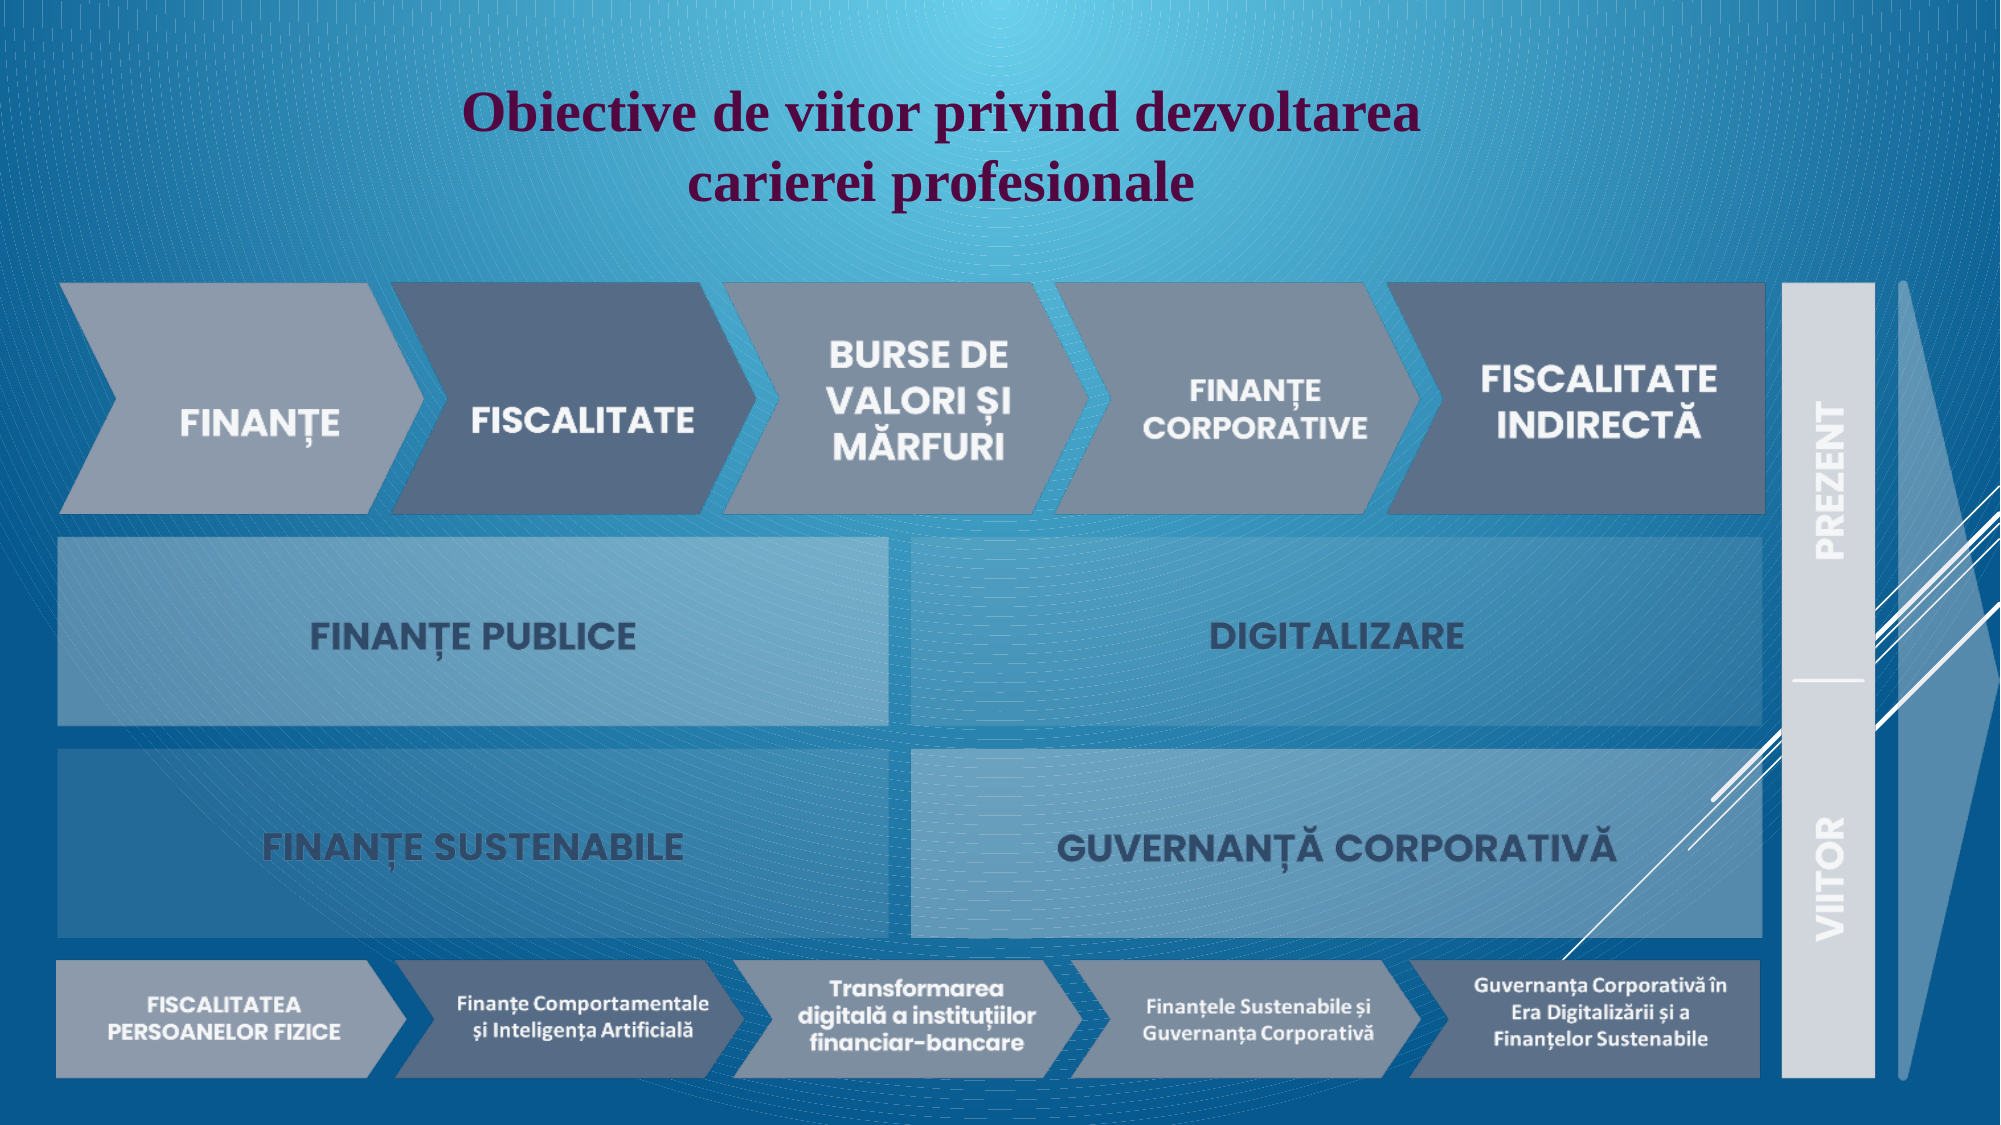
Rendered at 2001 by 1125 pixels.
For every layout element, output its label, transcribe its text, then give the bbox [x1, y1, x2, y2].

text_box Obiective de viitor privind dezvoltarea carierei profesionale [347, 65, 1536, 221]
picture [56, 280, 2000, 1081]
